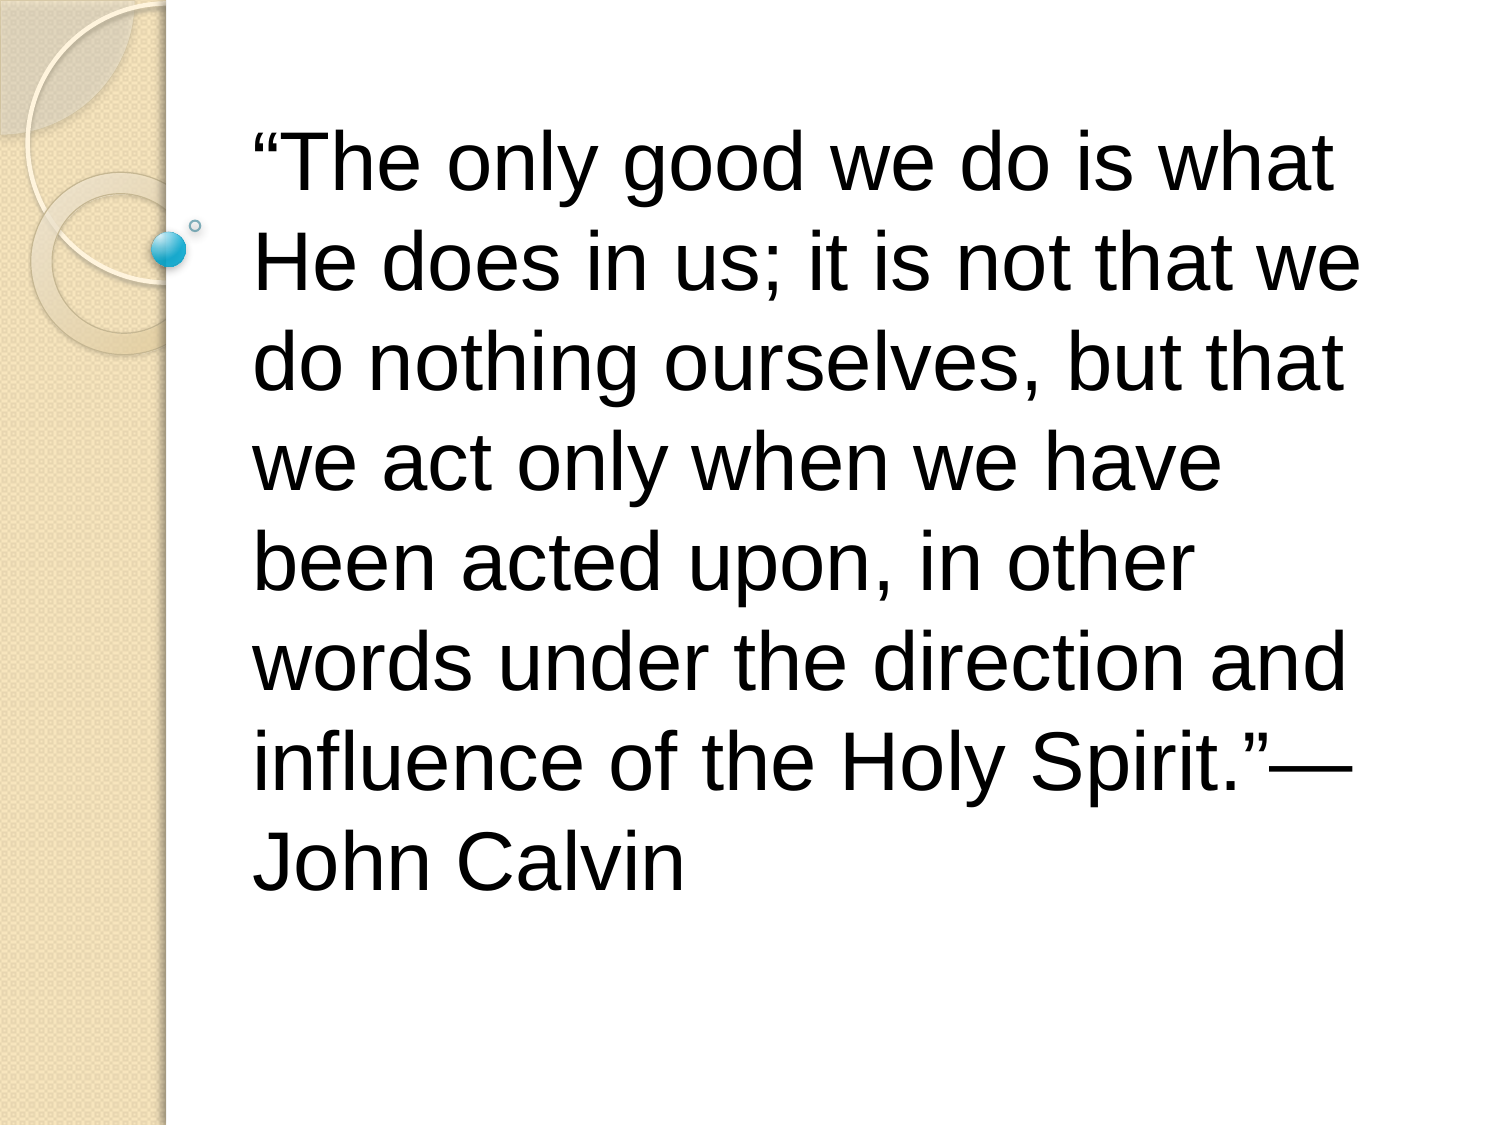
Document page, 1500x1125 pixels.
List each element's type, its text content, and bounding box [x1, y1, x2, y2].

text_box “The only good we do is what He does in us; it is not that we do nothing ourselves, but that we act only when we have been acted upon, in other words under the direction and influence of the Holy Spirit.”—John Calvin [237, 99, 1388, 915]
